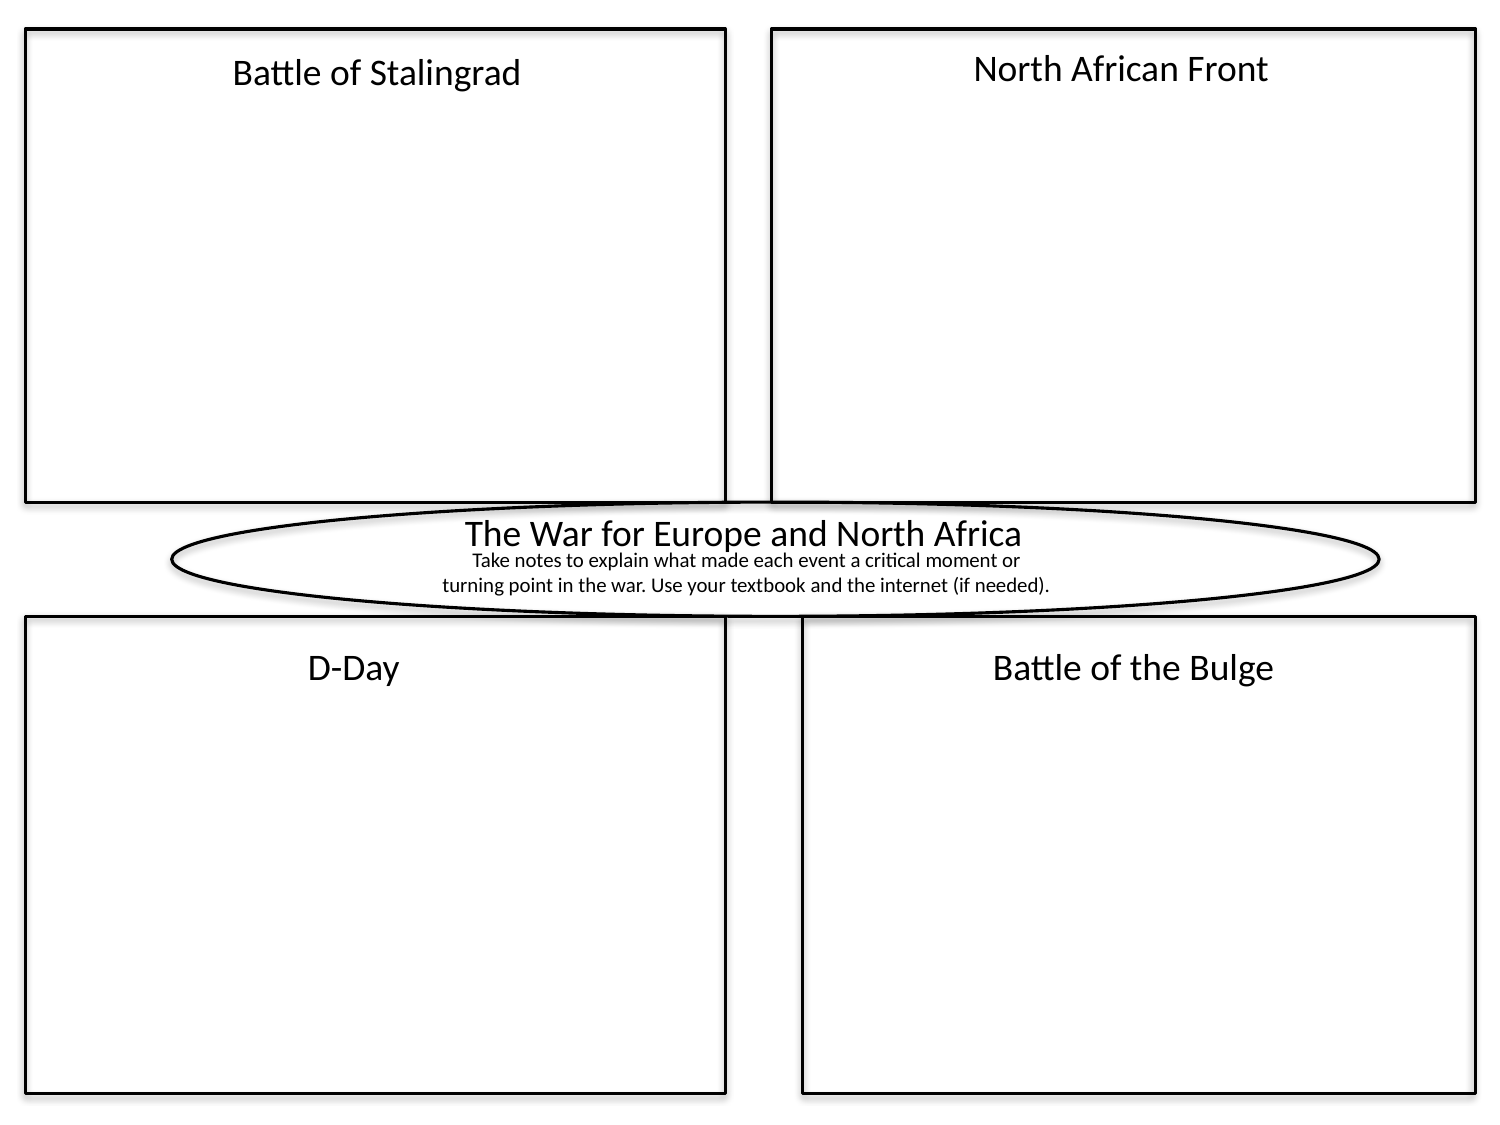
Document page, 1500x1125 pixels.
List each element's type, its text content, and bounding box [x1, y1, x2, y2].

text_box Take notes to explain what made each event a critical moment or turning point in the war. Use your textbook and the internet (if needed). [424, 539, 1069, 604]
text_box [24, 28, 726, 503]
text_box [24, 616, 726, 1094]
text_box The War for Europe and North Africa [439, 502, 1048, 539]
text_box [170, 507, 1380, 618]
text_box [802, 616, 1476, 1094]
text_box [771, 28, 1476, 503]
